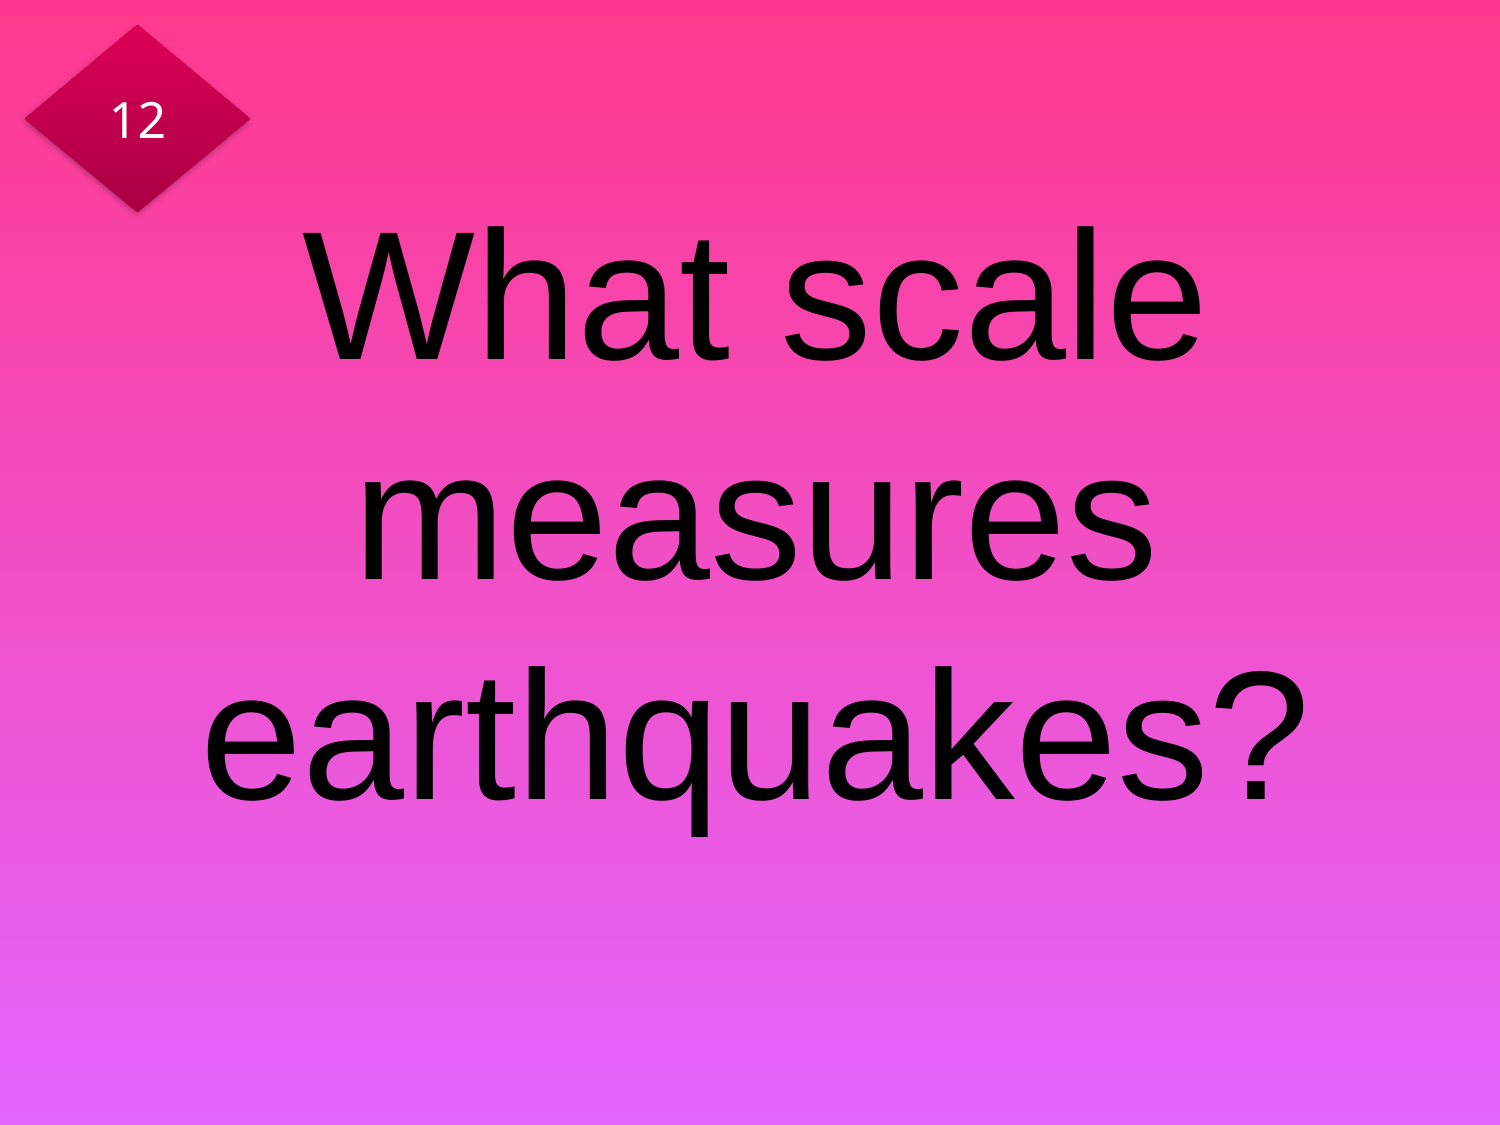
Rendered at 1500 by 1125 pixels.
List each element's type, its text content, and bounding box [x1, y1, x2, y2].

title What scale measures earthquakes? [112, 137, 1401, 876]
text_box 12 [24, 24, 250, 213]
